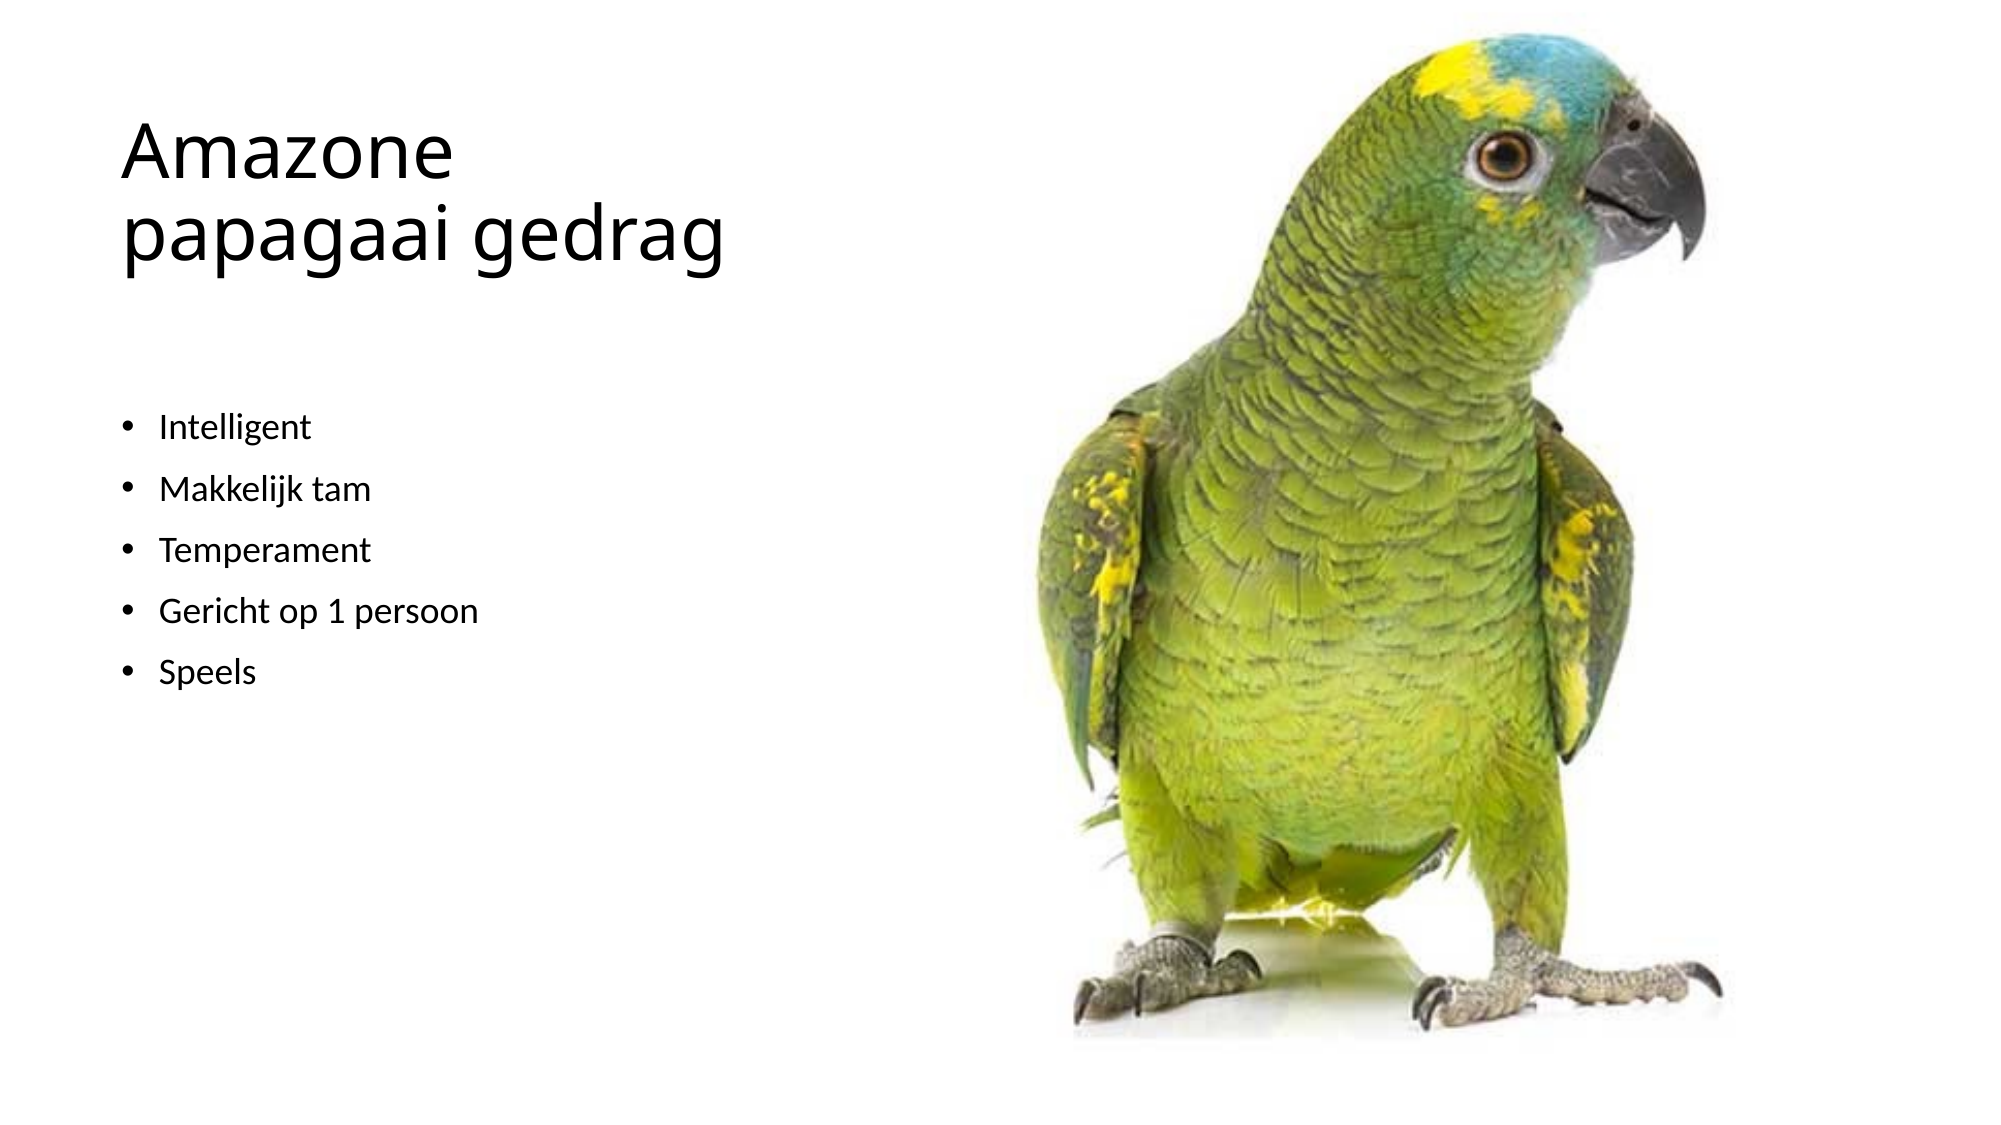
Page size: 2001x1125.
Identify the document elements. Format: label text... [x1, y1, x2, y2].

title Amazone papagaai gedrag [106, 103, 760, 379]
list Intelligent Makkelijk tam Temperament Gericht op 1 persoon Speels [106, 399, 706, 1021]
picture [760, 0, 2000, 1125]
